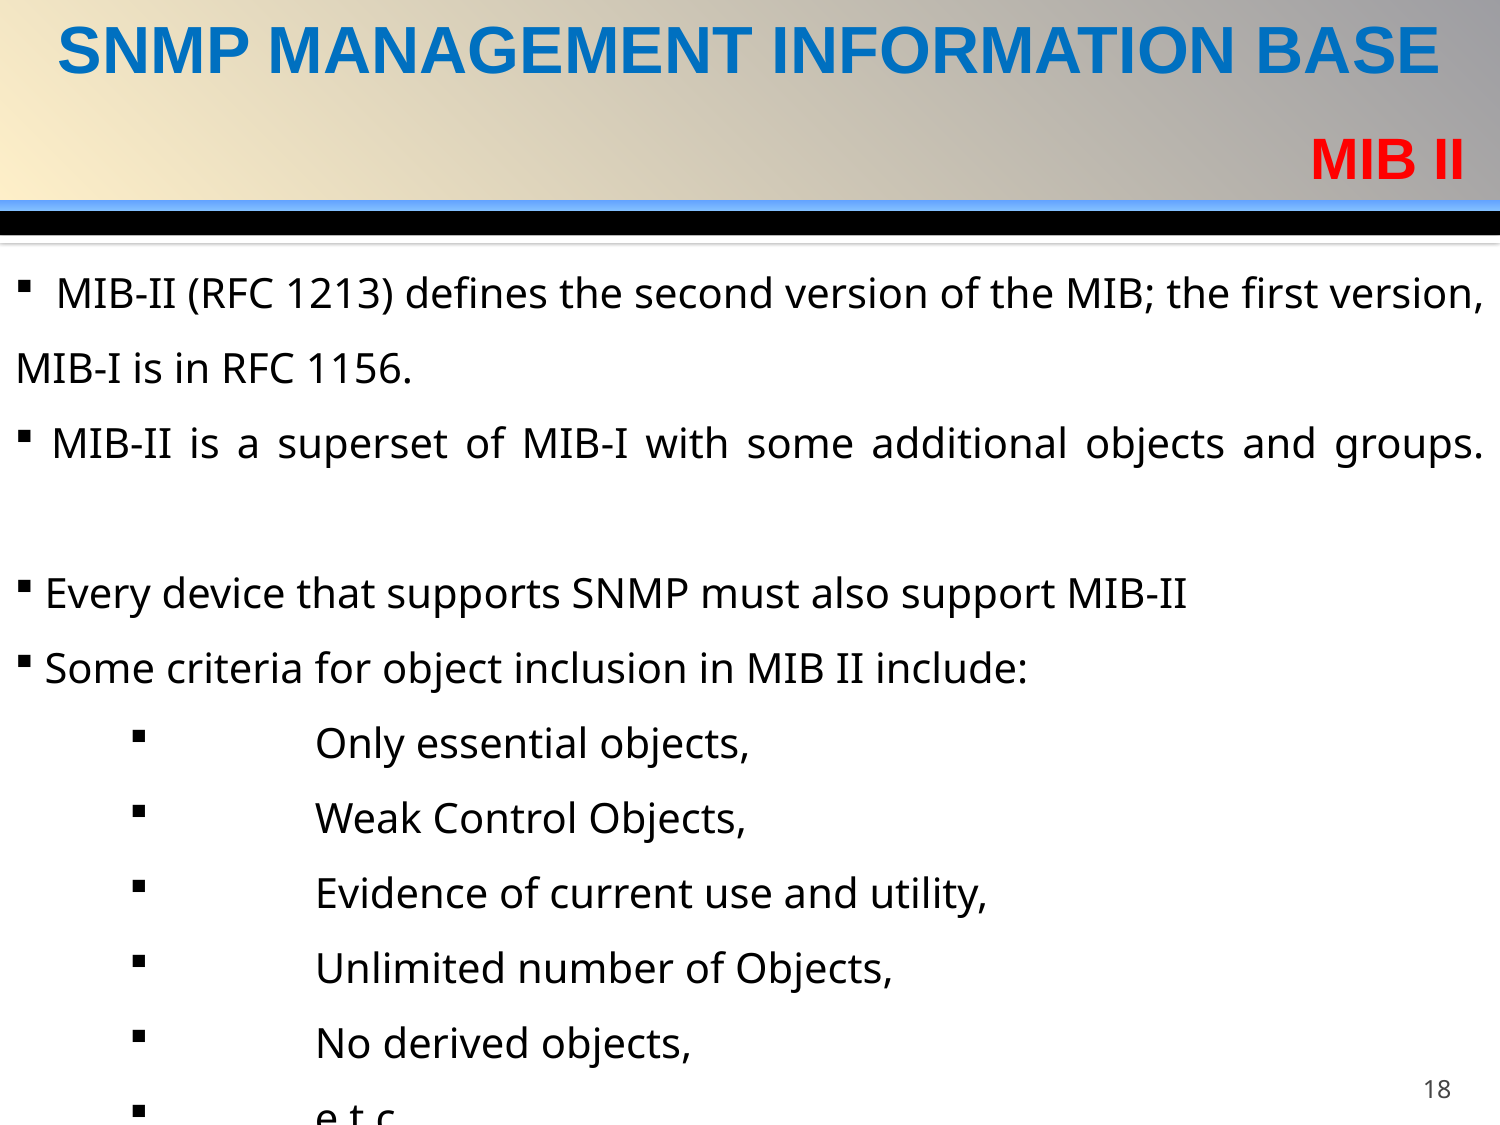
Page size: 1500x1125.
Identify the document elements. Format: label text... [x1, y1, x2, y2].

text_box MIB-II (RFC 1213) defines the second version of the MIB; the first version, MIB-I is in RFC 1156. MIB-II is a superset of MIB-I with some additional objects and groups. Every device that supports SNMP must also support MIB-II Some criteria for object inclusion in MIB II include: Only essential objects, Weak Control Objects, Evidence of current use and utility, Unlimited number of Objects, No derived objects, e.t.c [0, 234, 1500, 1125]
text_box SNMP MANAGEMENT INFORMATION BASE [0, 0, 1500, 95]
text_box MIB II [210, 113, 1482, 199]
slide_number 18 [1345, 1062, 1467, 1108]
